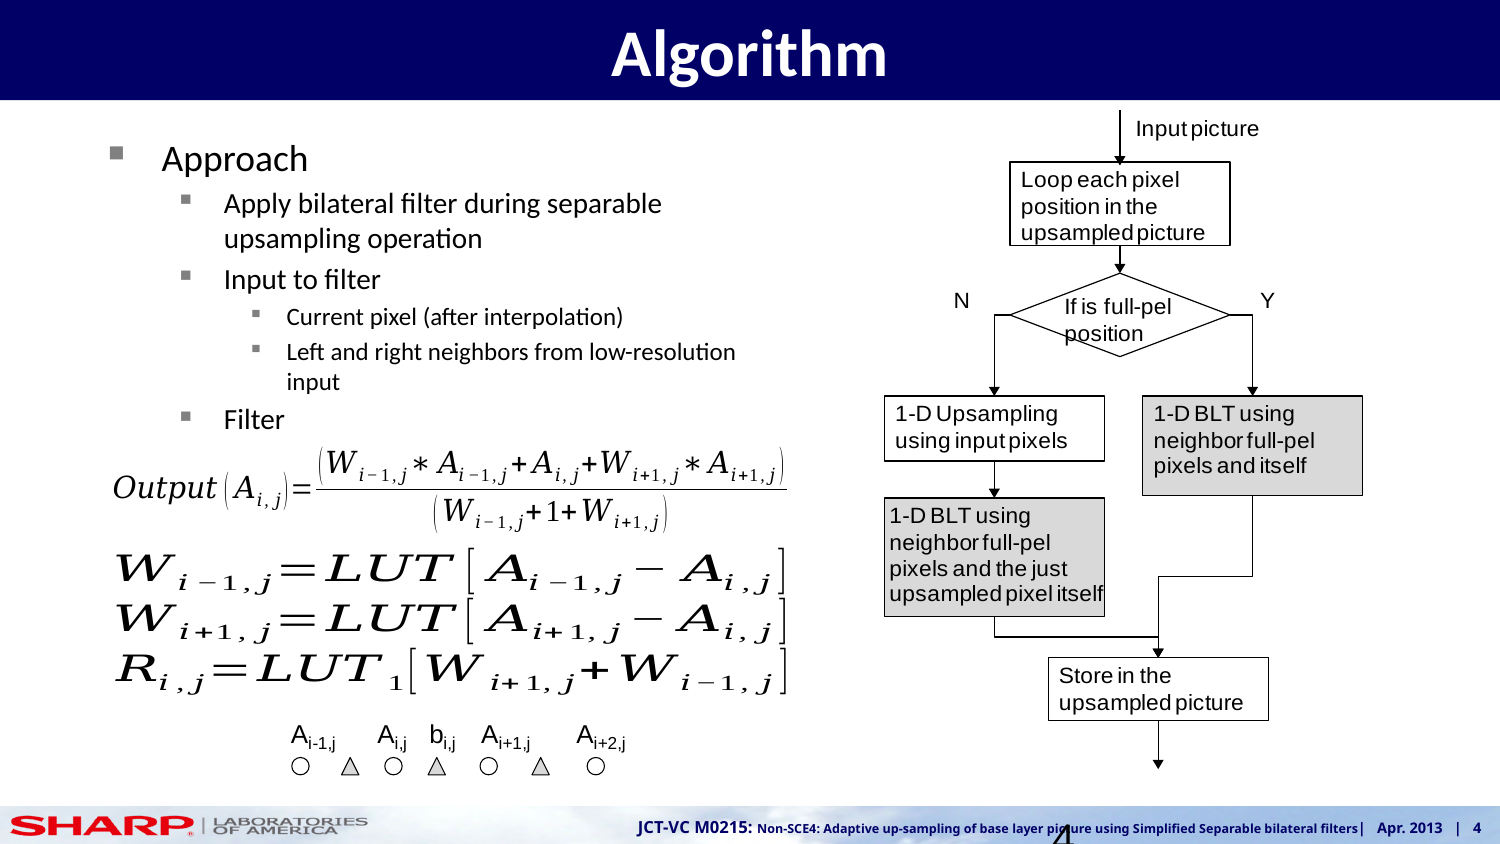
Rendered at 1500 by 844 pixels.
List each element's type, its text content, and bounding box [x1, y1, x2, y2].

slide_number 4 [1037, 806, 1225, 844]
list Approach Apply bilateral filter during separable upsampling operation Input to filter Current pixel (after interpolation) Left and right neighbors from low-resolution input Filter [93, 126, 788, 756]
title Algorithm [17, 0, 1484, 101]
picture [0, 806, 1037, 844]
picture [274, 709, 638, 786]
picture [874, 107, 1365, 778]
picture [1225, 806, 1500, 844]
